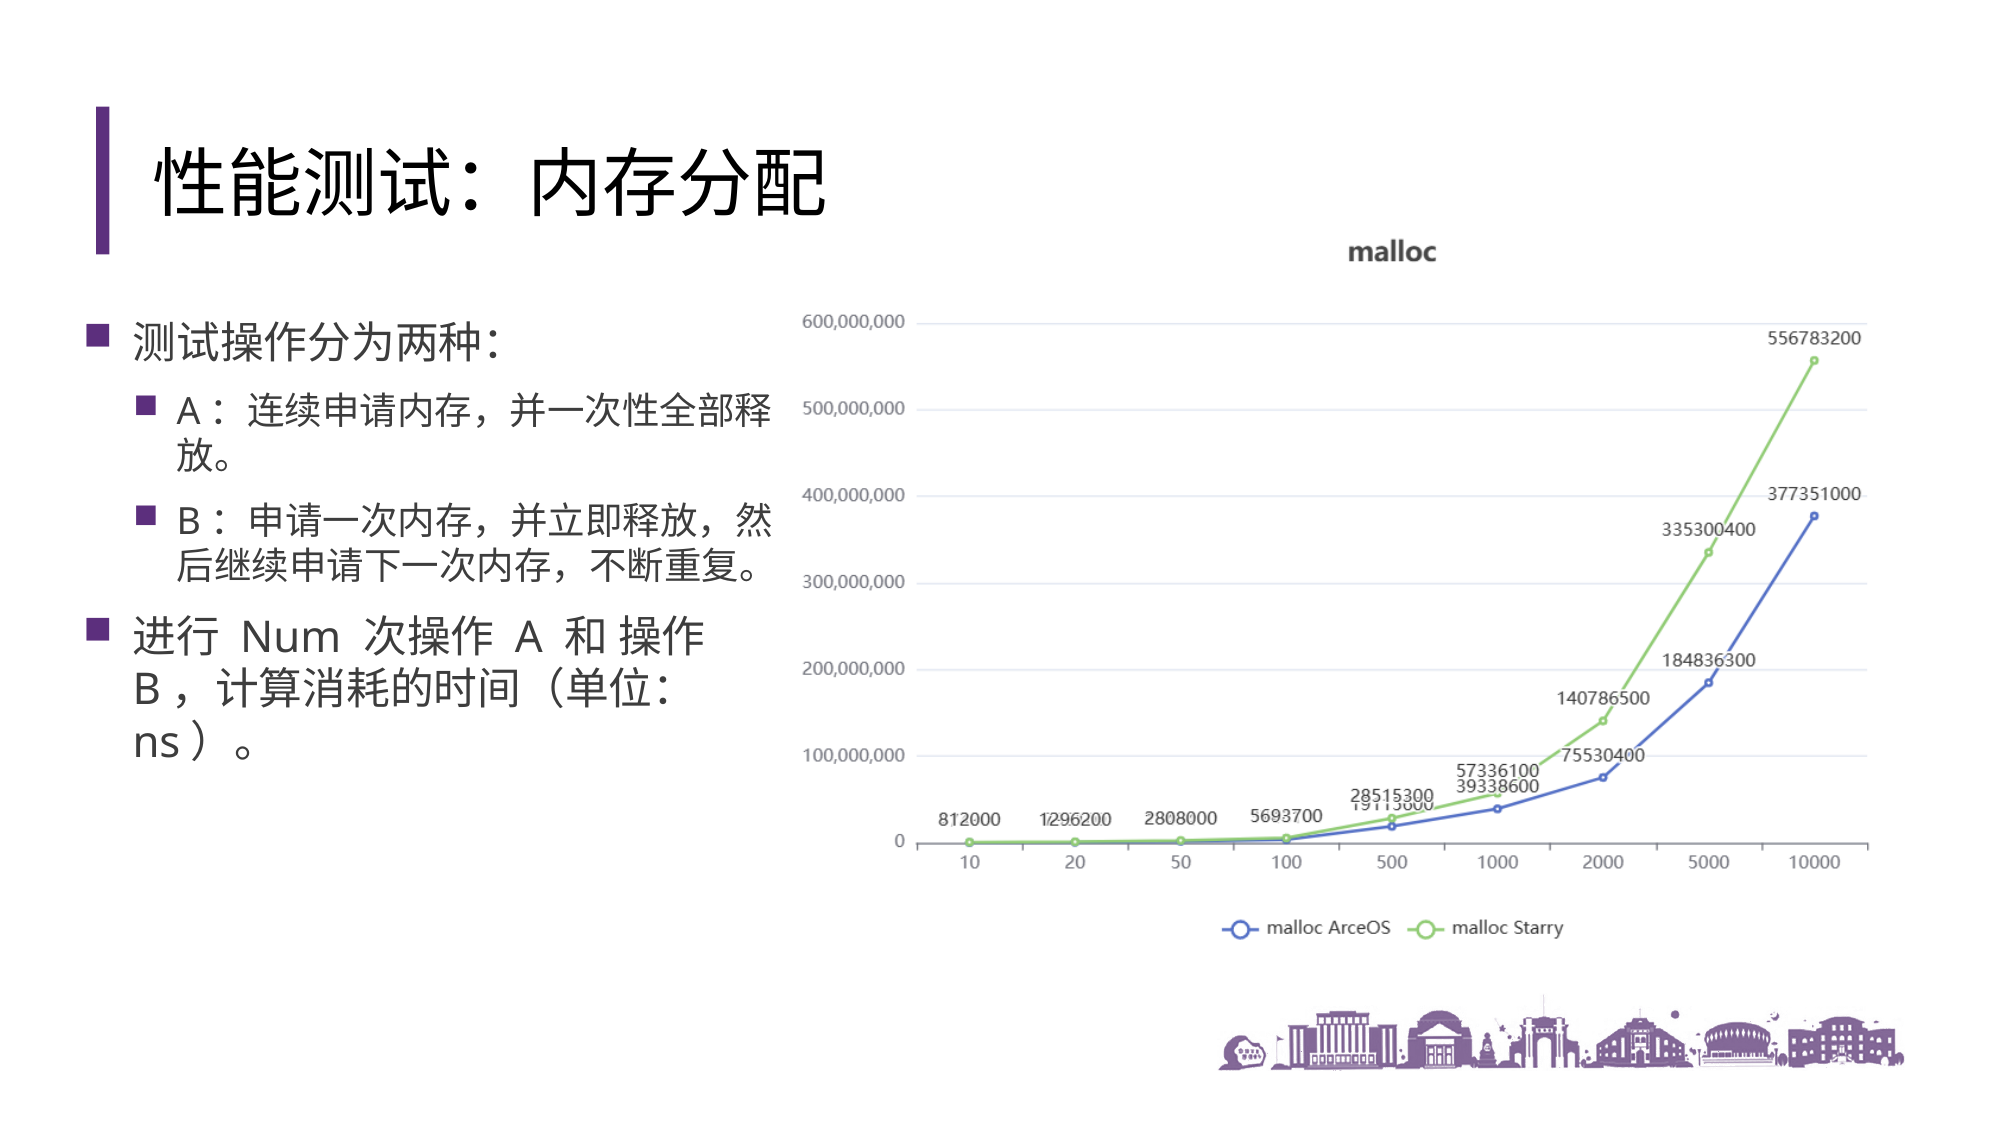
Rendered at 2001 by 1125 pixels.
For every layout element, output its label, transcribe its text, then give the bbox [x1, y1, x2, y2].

text_box 性能测试：内存分配 [137, 128, 1643, 233]
picture [797, 233, 1987, 948]
list 测试操作分为两种： A：连续申请内存，并一次性全部释放。 B：申请一次内存，并立即释放，然后继续申请下一次内存，不断重复。 进行 Num 次操作 A 和 操作 B，计算消耗的时间（单位：ns）。 [14, 307, 793, 1022]
